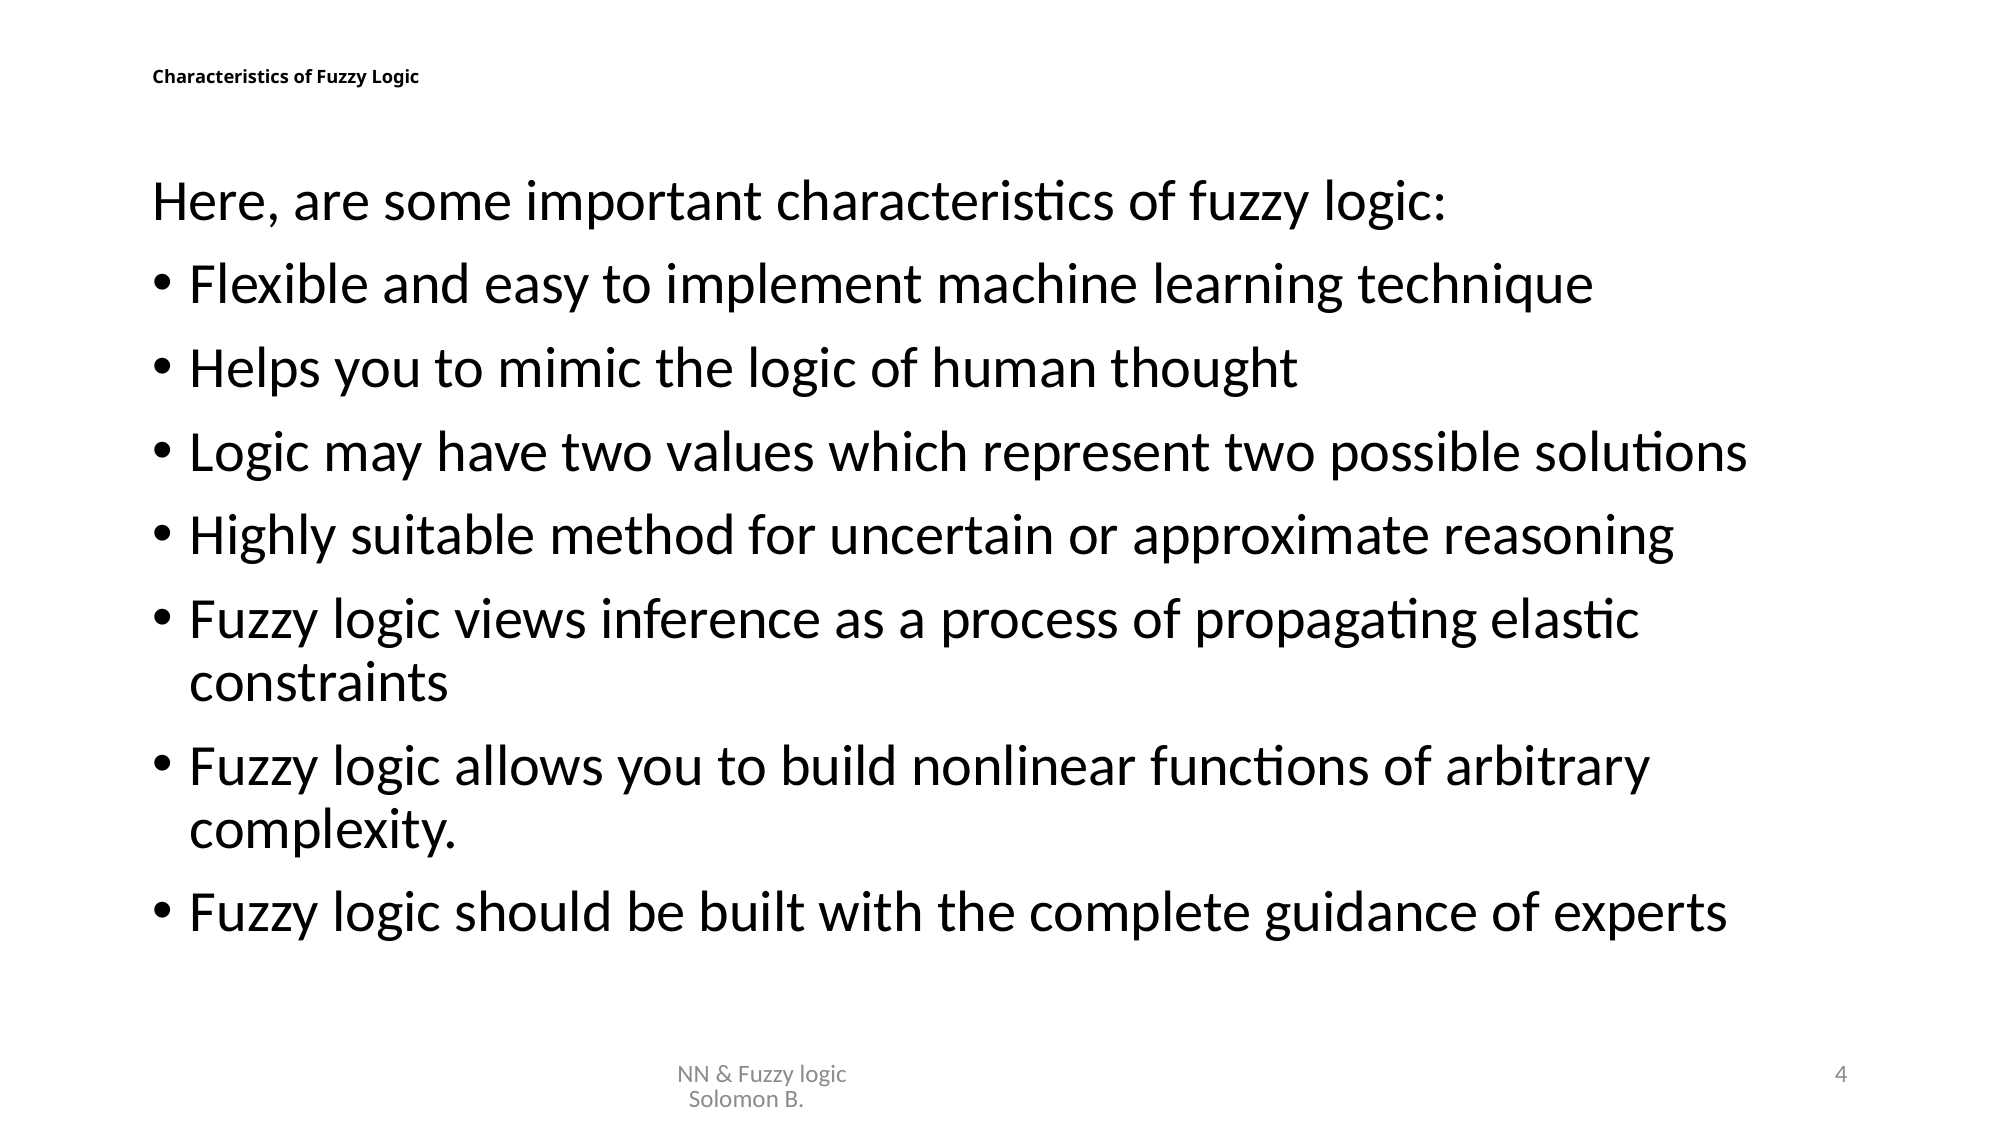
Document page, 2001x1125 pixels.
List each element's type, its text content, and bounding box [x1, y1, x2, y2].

list Here, are some important characteristics of fuzzy logic: Flexible and easy to implement machine learning technique Helps you to mimic the logic of human thought Logic may have two values which represent two possible solutions Highly suitable method for uncertain or approximate reasoning Fuzzy logic views inference as a process of propagating elastic constraints Fuzzy logic allows you to build nonlinear functions of arbitrary complexity. Fuzzy logic should be built with the complete guidance of experts [137, 162, 1863, 1014]
slide_number 4 [1412, 1042, 1863, 1103]
title Characteristics of Fuzzy Logic [137, 59, 1863, 117]
footer NN & Fuzzy logic Solomon B. [662, 1042, 1338, 1103]
